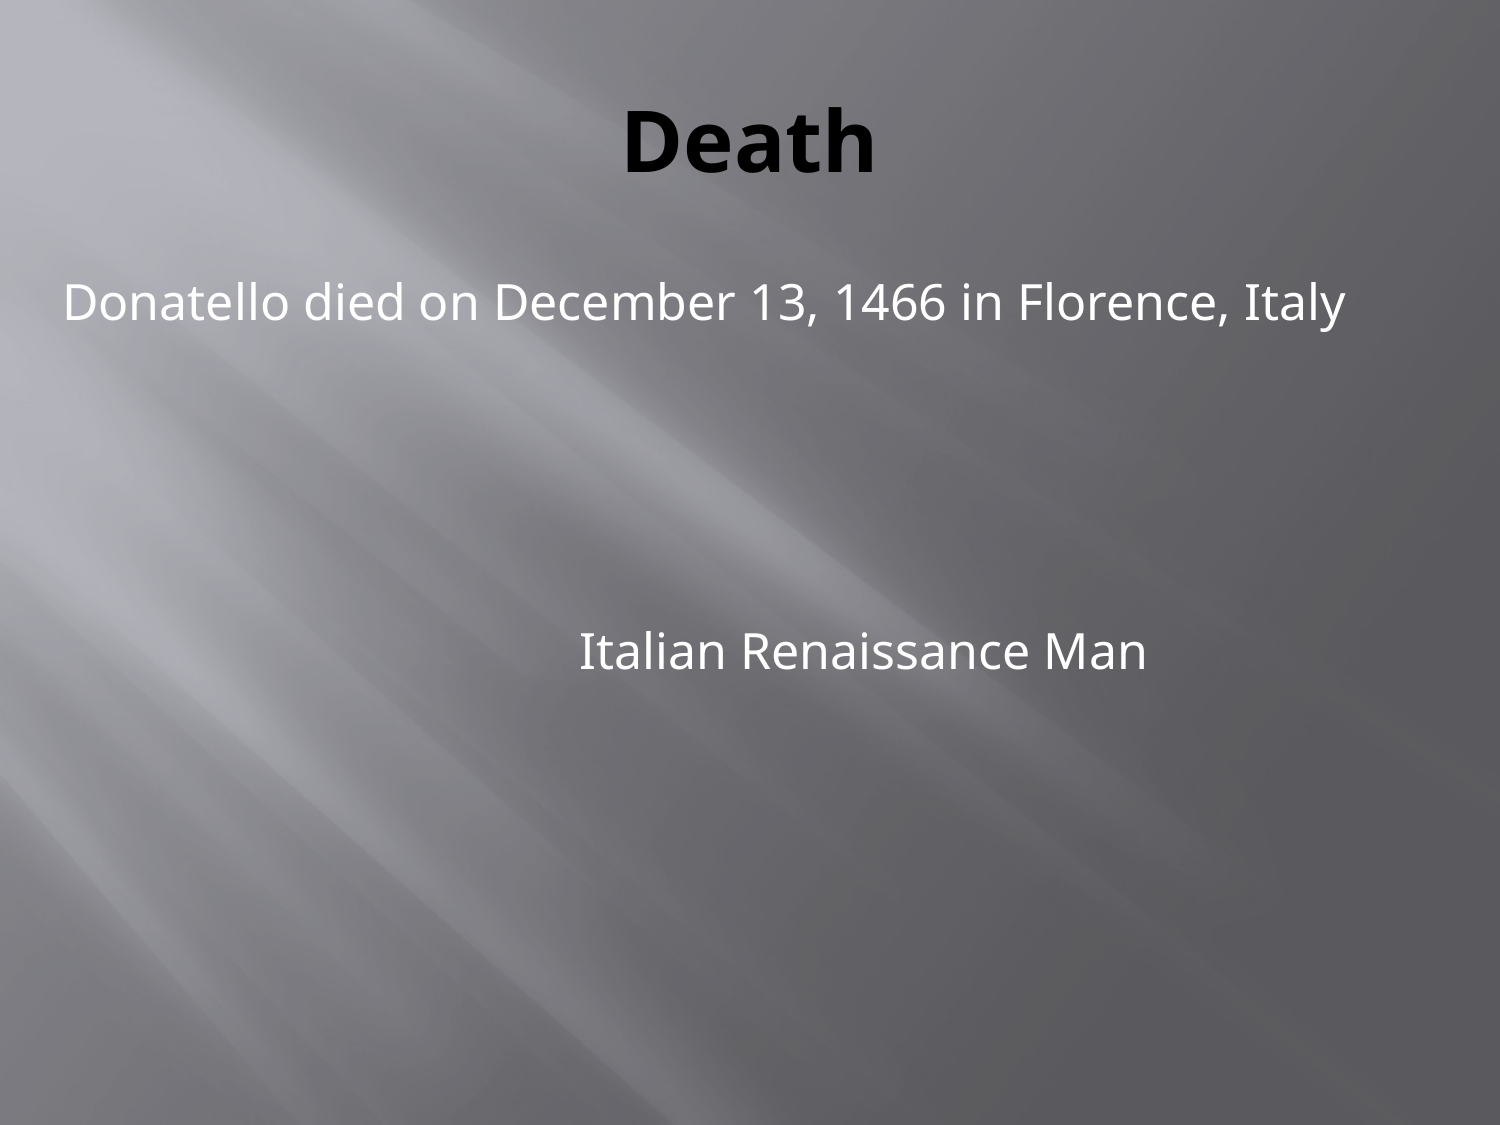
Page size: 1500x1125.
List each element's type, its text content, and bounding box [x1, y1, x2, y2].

title Death [75, 45, 1425, 233]
list Donatello died on December 13, 1466 in Florence, Italy Italian Renaissance Man [24, 262, 1475, 863]
